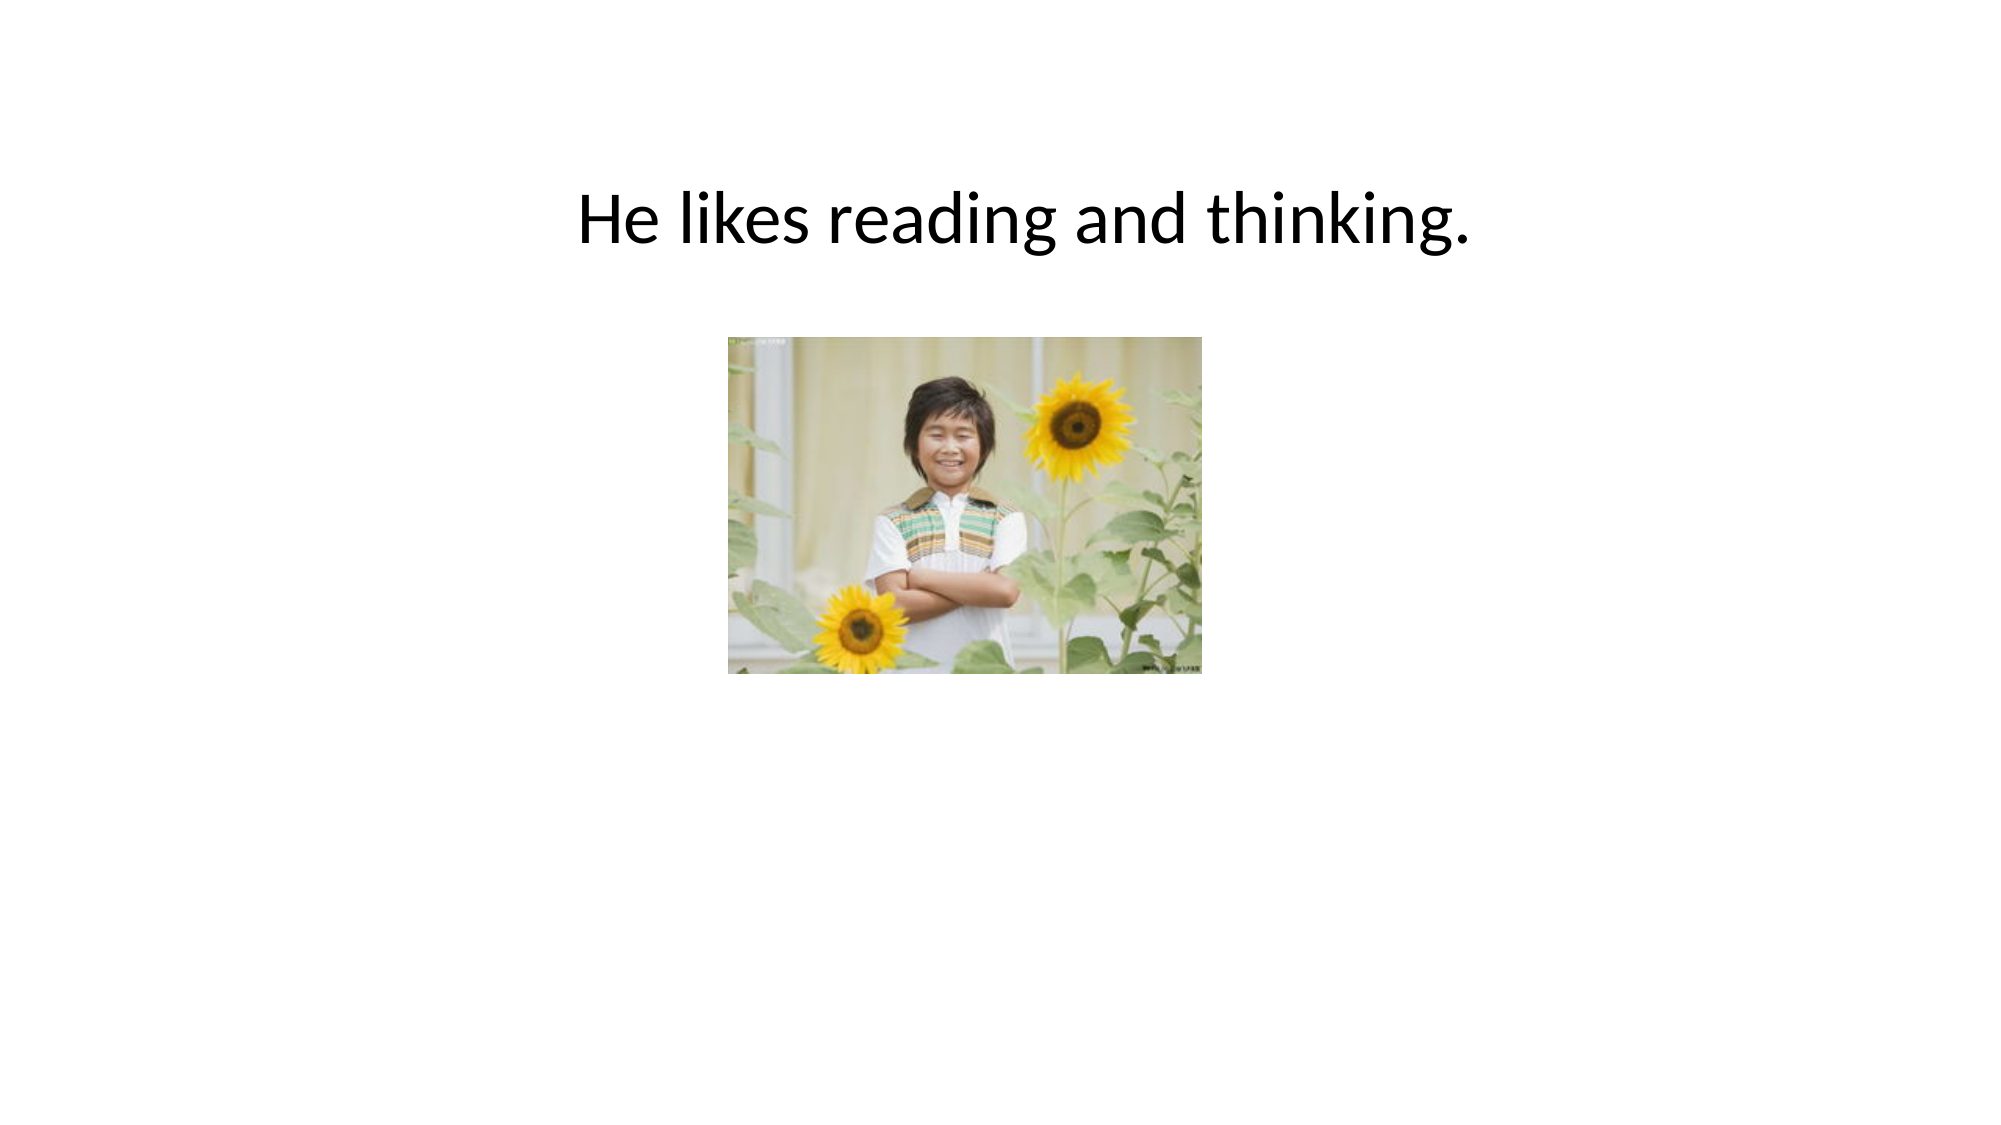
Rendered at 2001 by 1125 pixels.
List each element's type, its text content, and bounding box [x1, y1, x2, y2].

text_box He likes reading and thinking. [562, 160, 1489, 266]
picture [728, 337, 1202, 674]
